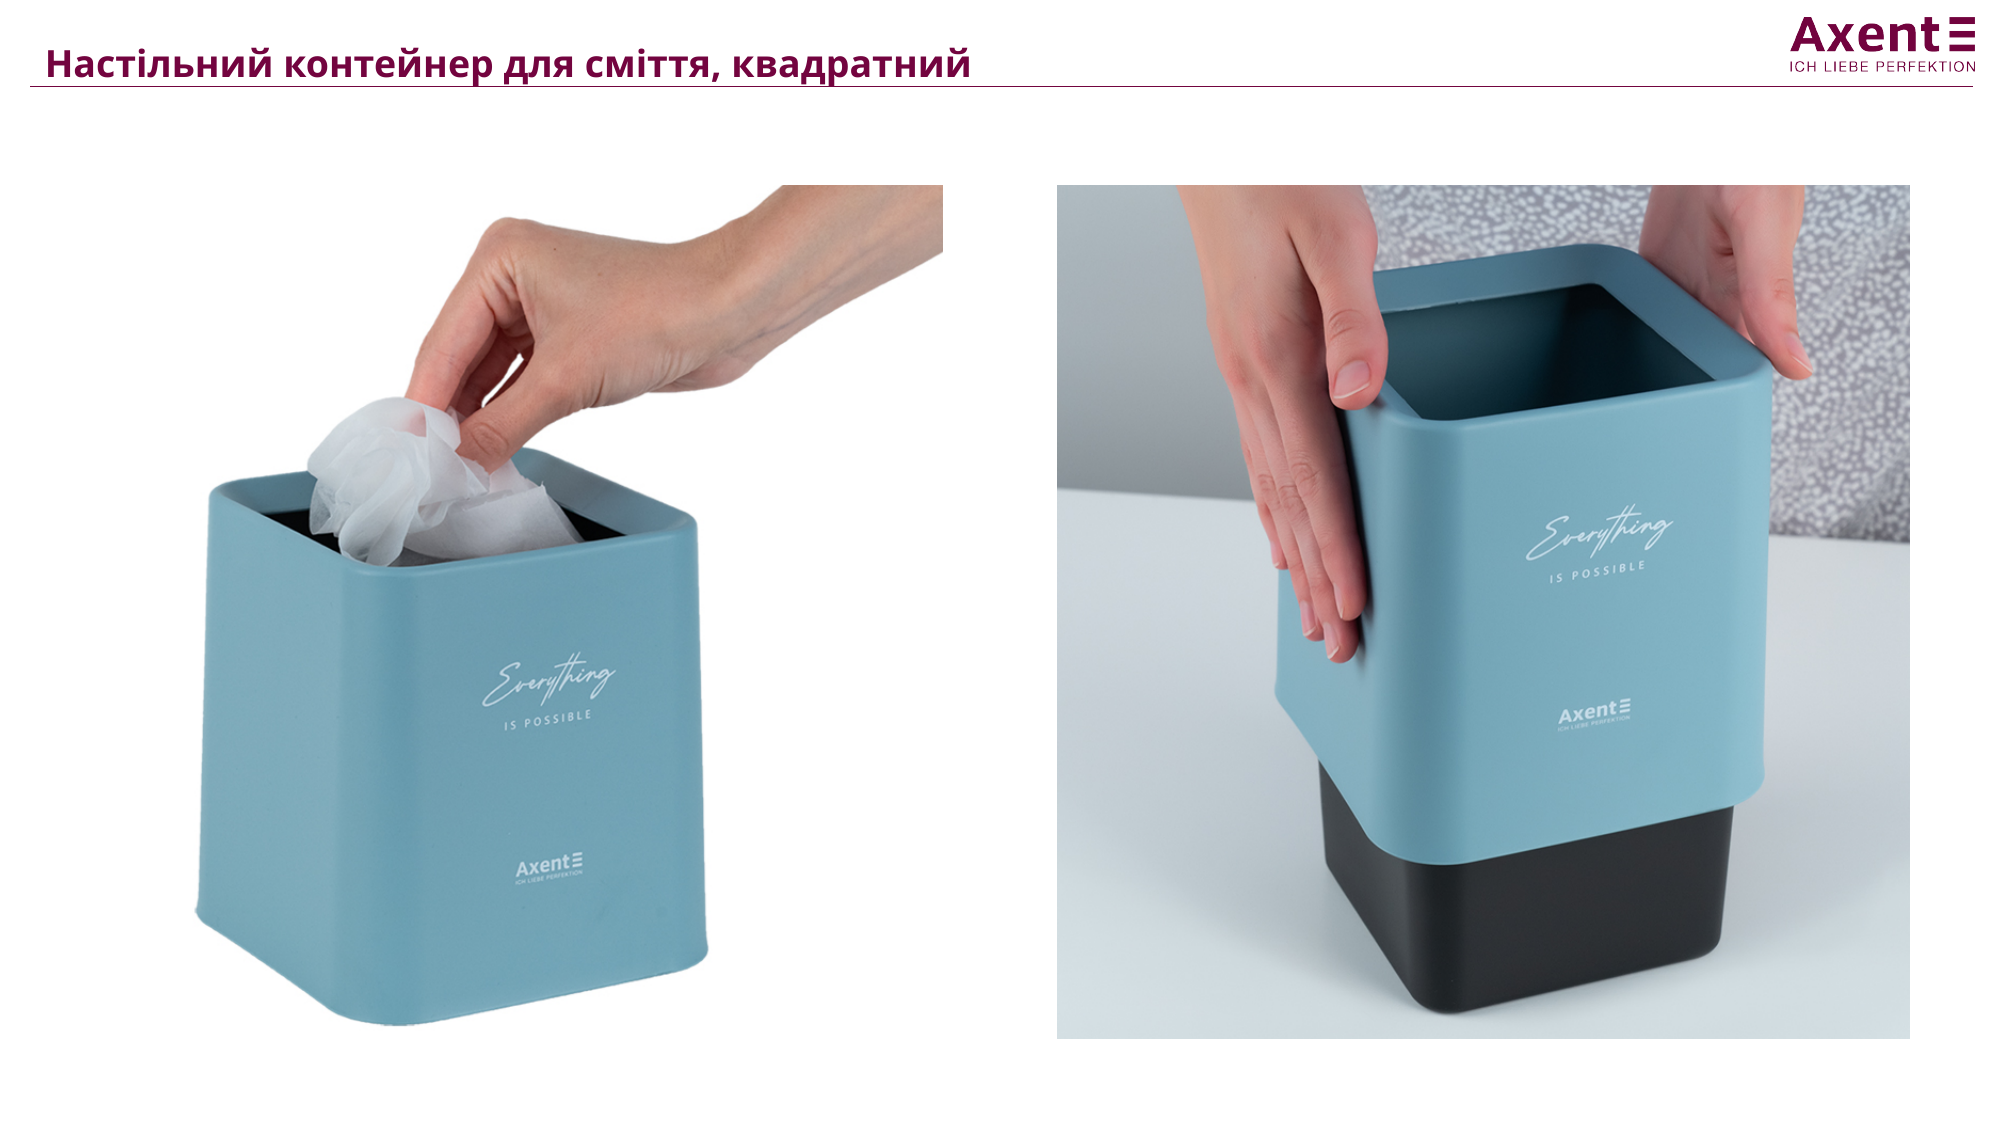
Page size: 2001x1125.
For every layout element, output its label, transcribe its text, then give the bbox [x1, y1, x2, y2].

text_box Настільний контейнер для сміття, квадратний [30, 87, 1552, 93]
text_box Настільний контейнер для сміття, квадратний [30, 10, 1552, 86]
picture [1057, 185, 1910, 1039]
picture [1790, 17, 1975, 73]
picture [89, 185, 943, 1039]
